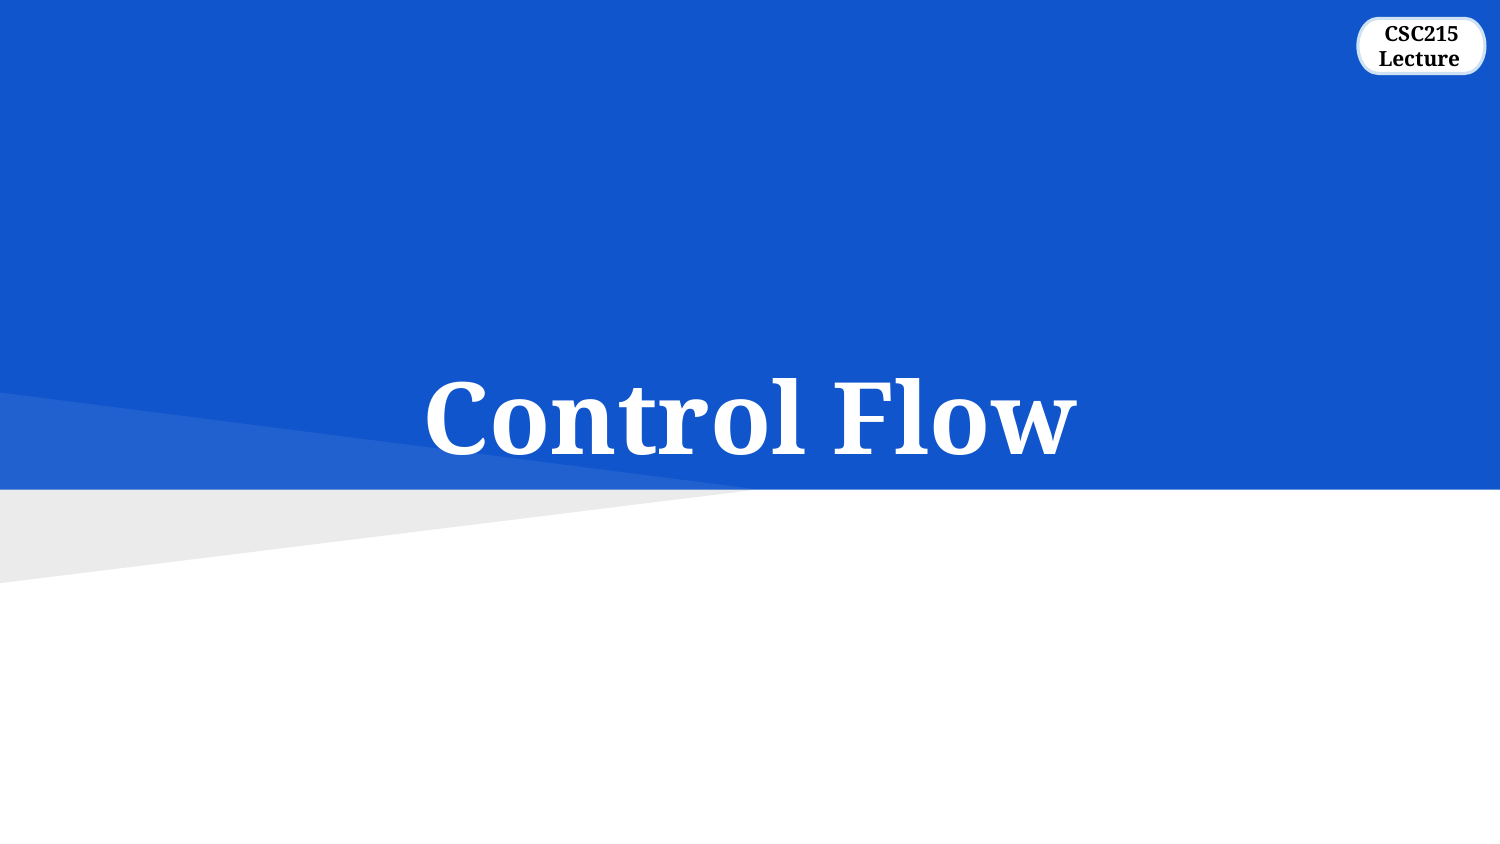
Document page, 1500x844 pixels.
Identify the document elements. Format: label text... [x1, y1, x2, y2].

title Control Flow [112, 286, 1388, 490]
text_box CSC215 Lecture [1357, 18, 1485, 74]
